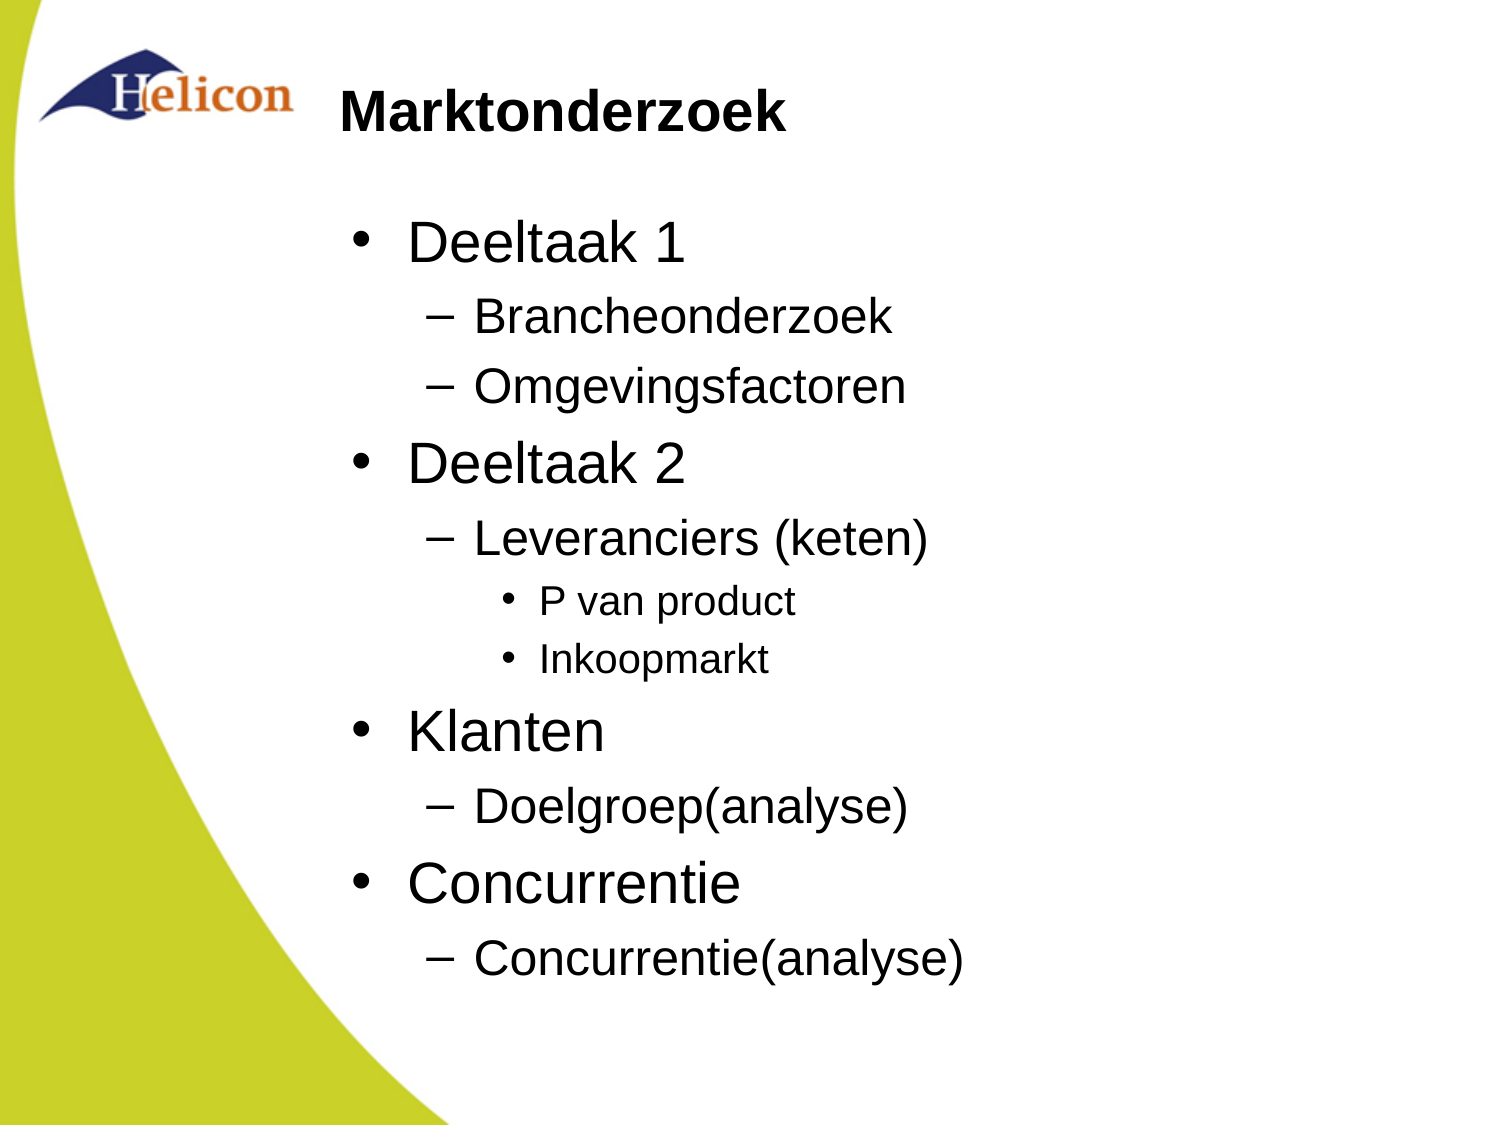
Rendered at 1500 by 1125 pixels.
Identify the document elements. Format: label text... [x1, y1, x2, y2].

picture [0, 0, 1500, 1125]
title Marktonderzoek [324, 54, 1415, 161]
list Deeltaak 1 Brancheonderzoek Omgevingsfactoren Deeltaak 2 Leveranciers (keten) P van product Inkoopmarkt Klanten Doelgroep(analyse) Concurrentie Concurrentie(analyse) [336, 196, 1425, 1005]
